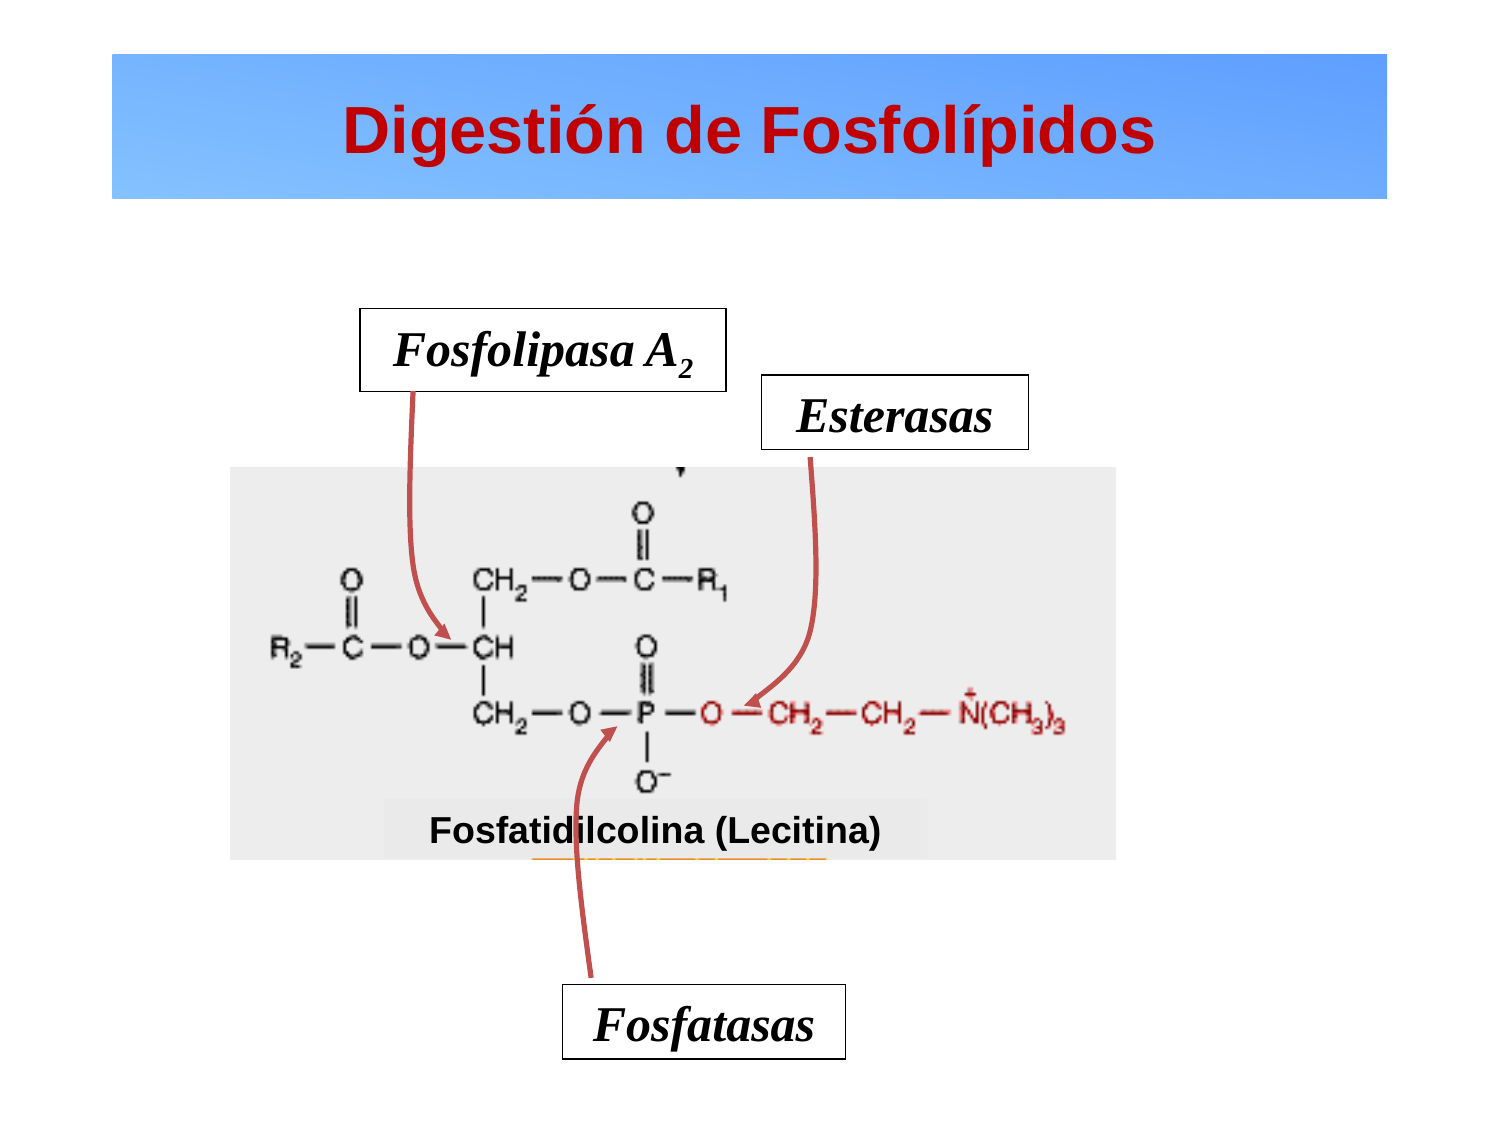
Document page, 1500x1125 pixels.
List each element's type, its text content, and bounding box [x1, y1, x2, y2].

text_box Esterasas [761, 374, 1029, 450]
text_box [359, 308, 727, 652]
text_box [229, 467, 1117, 861]
text_box [577, 868, 603, 978]
text_box Fosfatasas [562, 984, 846, 1060]
title Digestión de Fosfolípidos [112, 54, 1388, 199]
